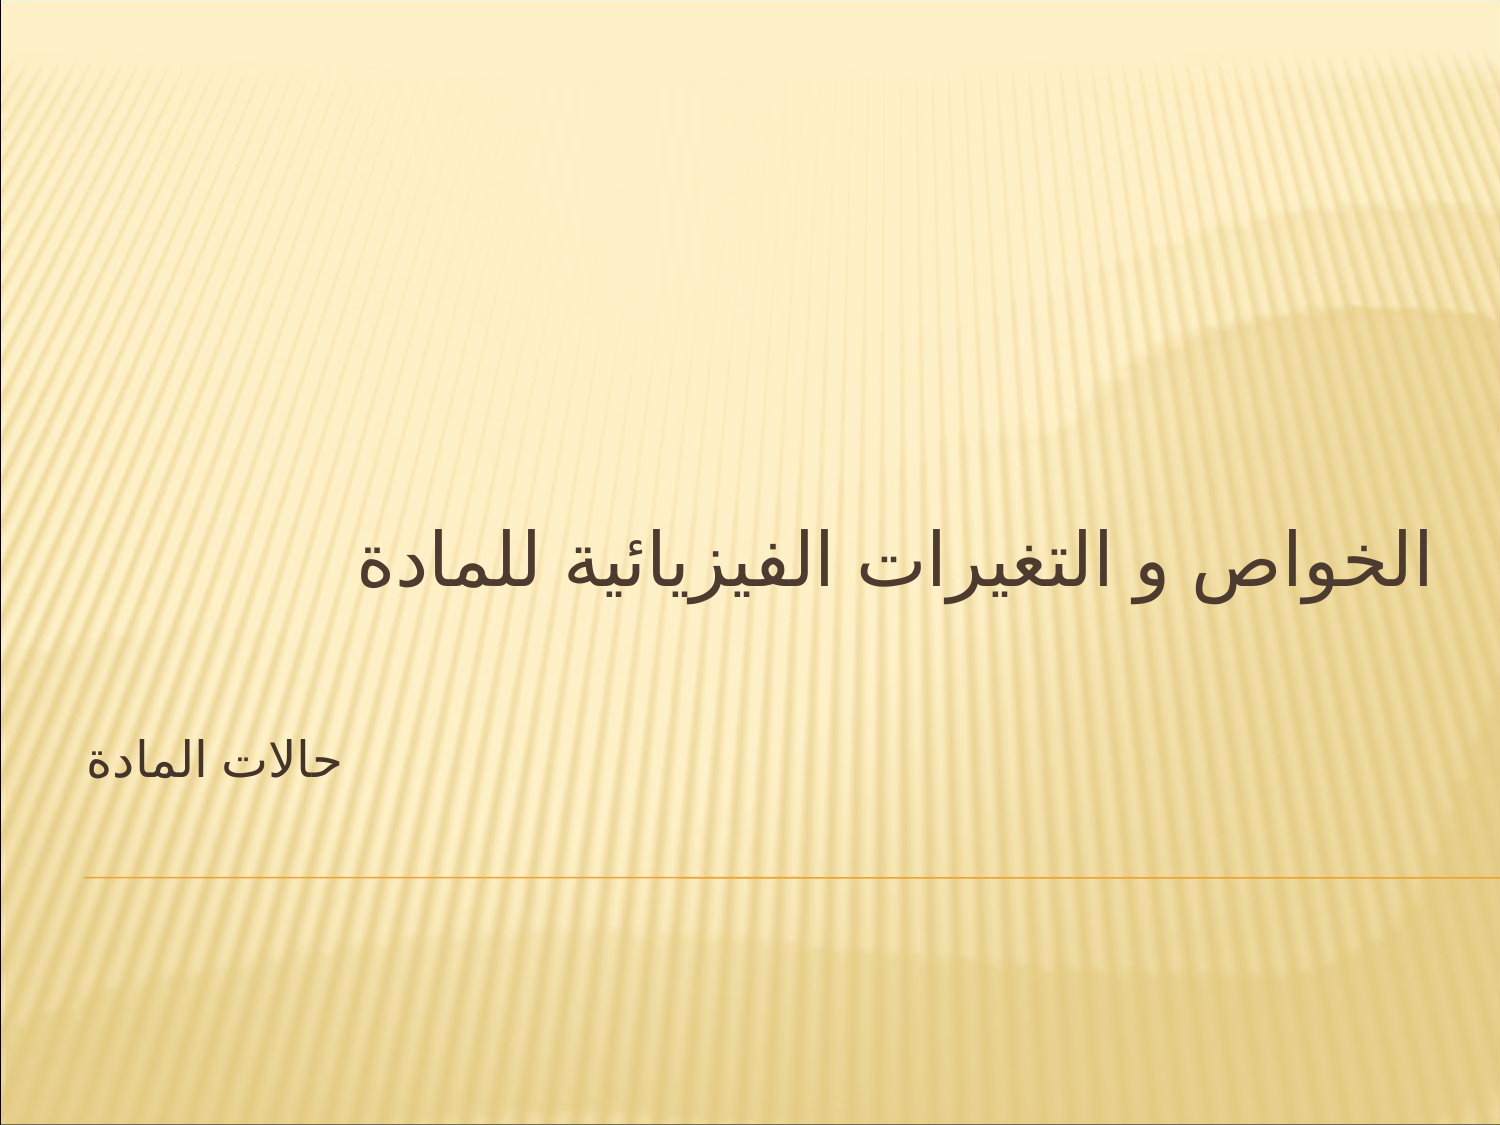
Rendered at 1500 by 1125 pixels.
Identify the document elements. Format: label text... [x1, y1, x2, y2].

title الخواص و التغيرات الفيزيائية للمادة [62, 503, 1450, 705]
picture [0, 0, 1500, 1125]
subtitle حالات المادة [58, 644, 1447, 795]
